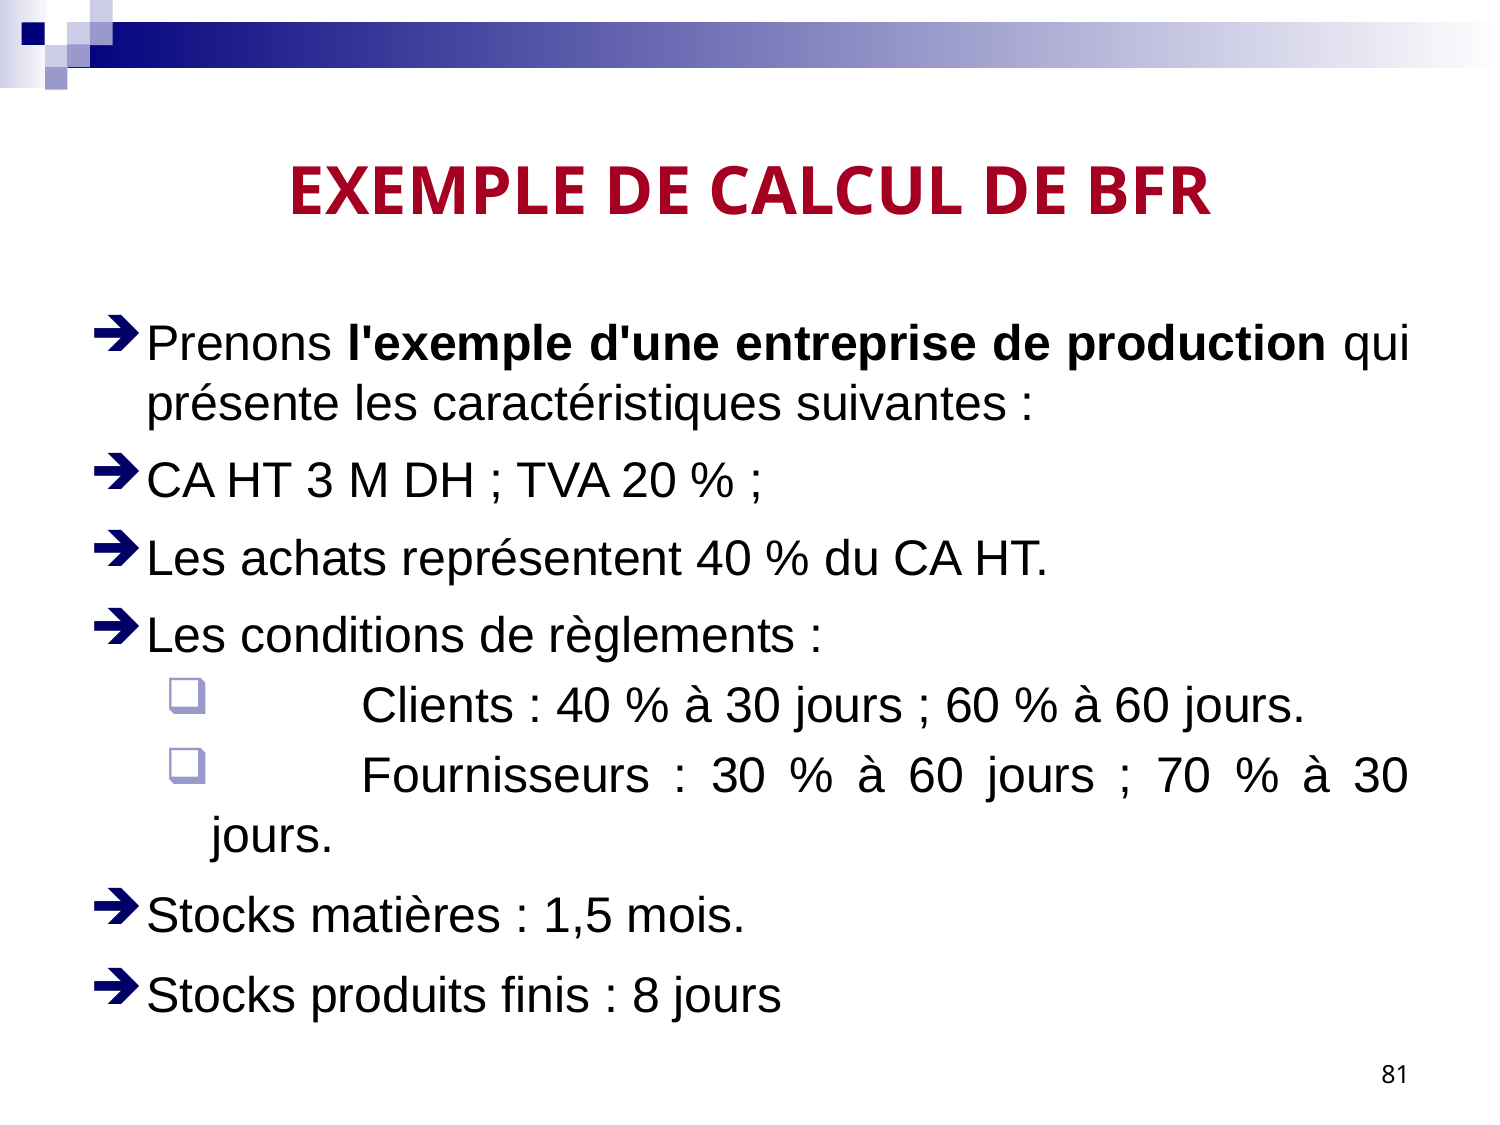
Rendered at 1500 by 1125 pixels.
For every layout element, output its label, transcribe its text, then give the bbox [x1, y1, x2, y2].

list Prenons l'exemple d'une entreprise de production qui présente les caractéristiques suivantes : CA HT 3 M DH ; TVA 20 % ; Les achats représentent 40 % du CA HT. Les conditions de règlements : Clients : 40 % à 30 jours ; 60 % à 60 jours. Fournisseurs : 30 % à 60 jours ; 70 % à 30 jours. Stocks matières : 1,5 mois. Stocks produits finis : 8 jours [75, 302, 1425, 1025]
slide_number 81 [1074, 1025, 1425, 1100]
title EXEMPLE DE CALCUL DE BFR [75, 75, 1425, 300]
